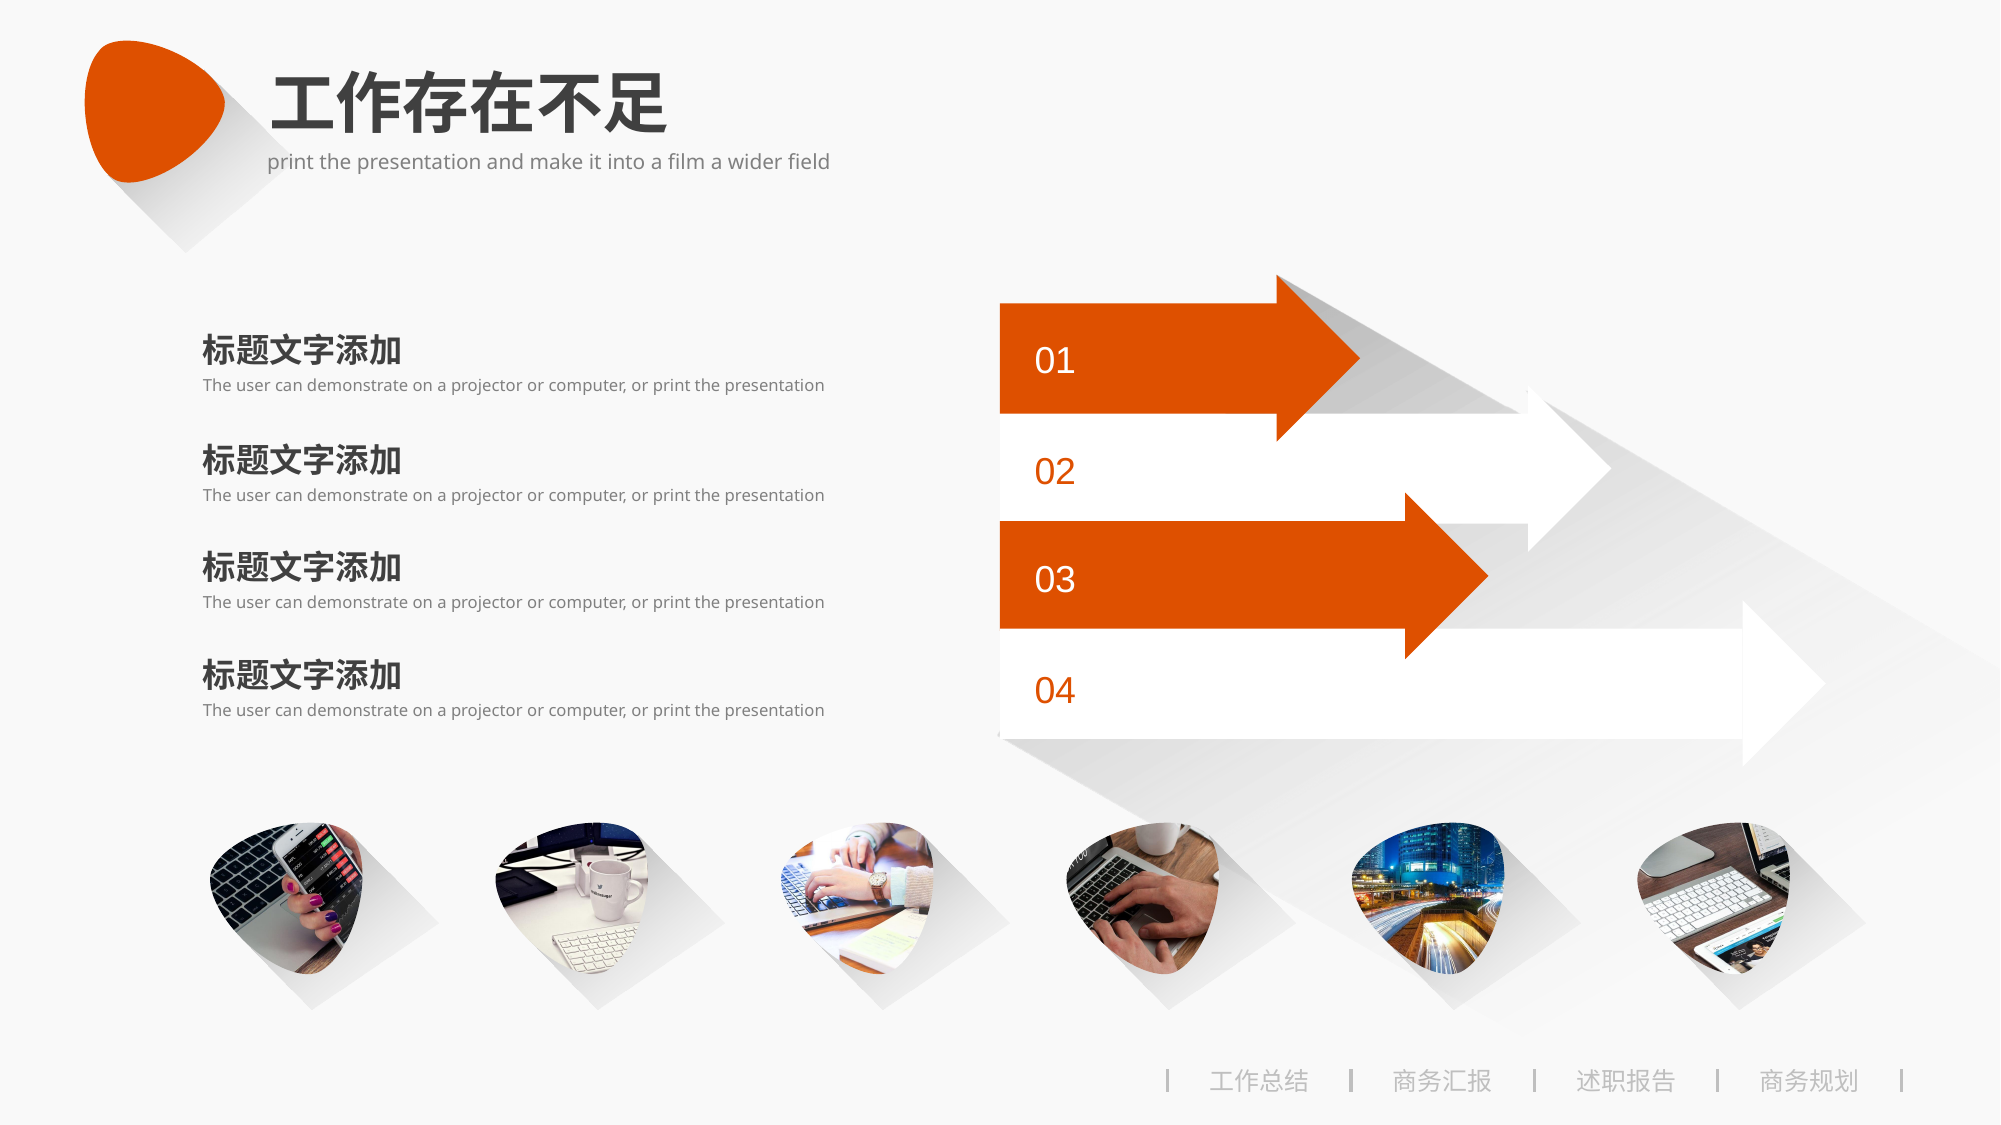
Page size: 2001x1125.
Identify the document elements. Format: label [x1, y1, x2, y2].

text_box [188, 531, 985, 621]
text_box [791, 812, 1010, 1010]
text_box [1362, 812, 1581, 1010]
text_box [1648, 812, 1866, 1010]
text_box [106, 80, 271, 254]
text_box [999, 274, 1826, 767]
picture [210, 857, 220, 911]
text_box [188, 424, 985, 514]
picture [781, 857, 791, 911]
picture [495, 857, 506, 912]
text_box [188, 313, 985, 403]
text_box [83, 39, 226, 184]
text_box [1155, 1057, 1914, 1104]
text_box [188, 639, 985, 729]
text_box [1077, 812, 1295, 1010]
text_box [220, 812, 439, 1010]
text_box [506, 812, 724, 1010]
picture [997, 273, 2000, 1125]
text_box [252, 53, 906, 182]
